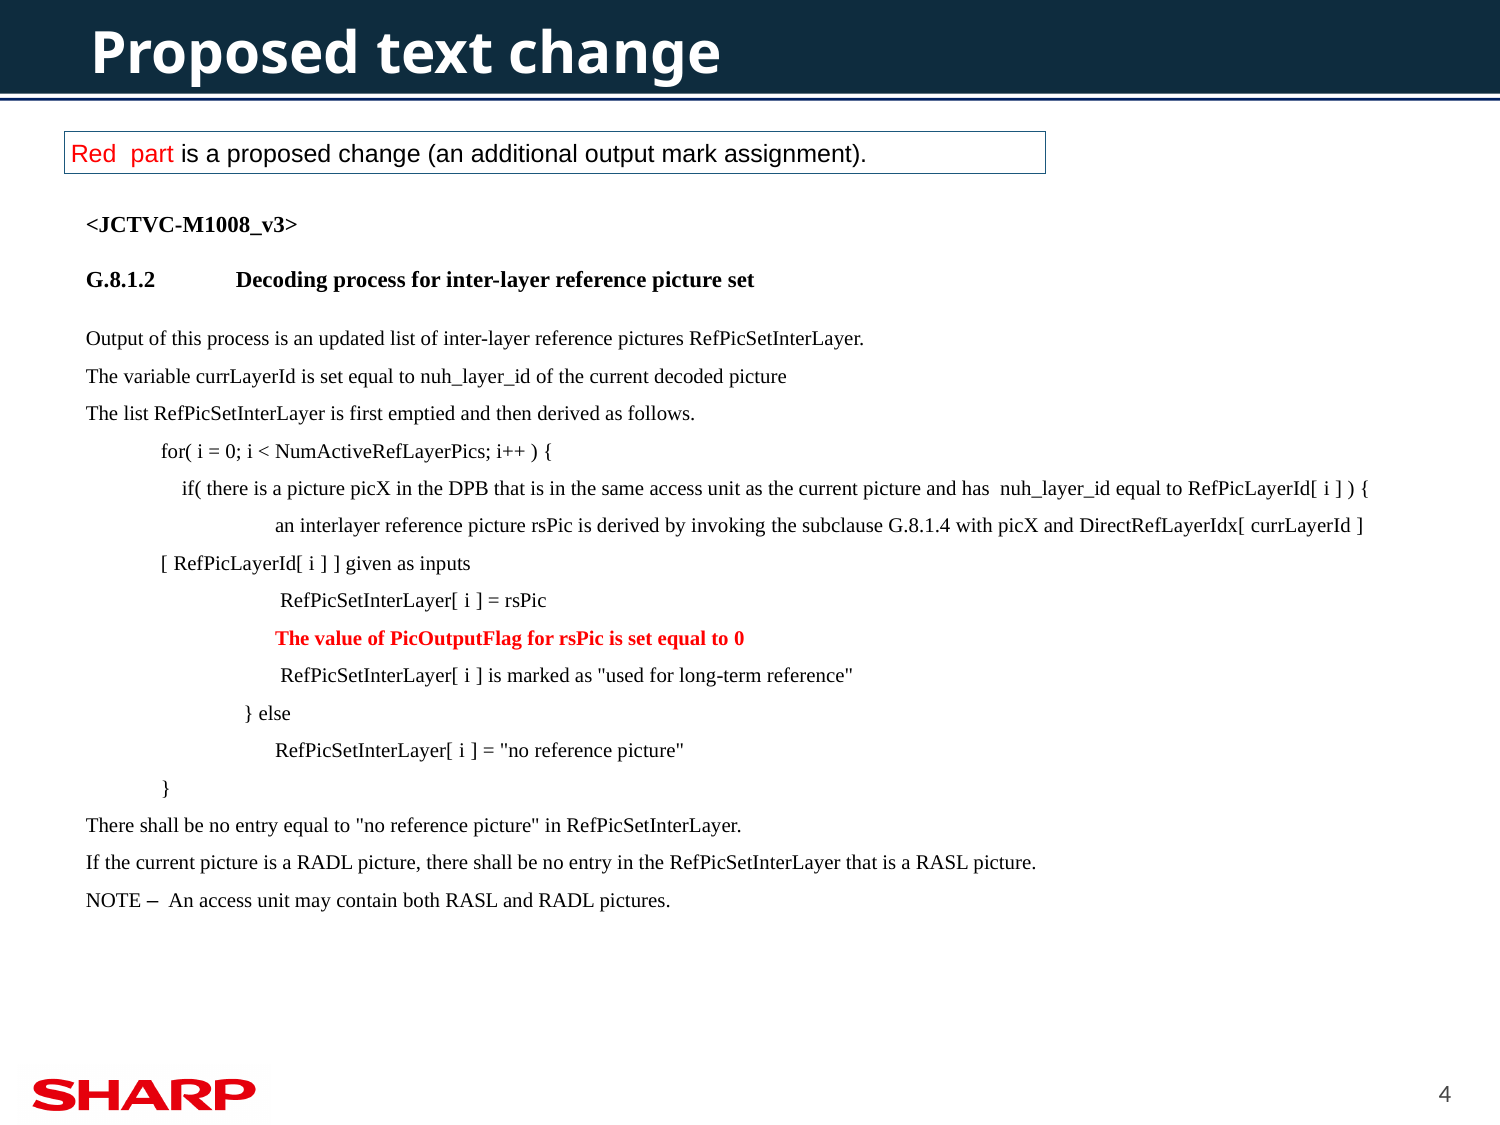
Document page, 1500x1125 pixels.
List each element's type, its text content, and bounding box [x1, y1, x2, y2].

text_box Red part is a proposed change (an additional output mark assignment). [64, 131, 1046, 174]
title Proposed text change [74, 15, 1426, 85]
slide_number 4 [1345, 1062, 1467, 1108]
picture [17, 1064, 271, 1125]
text_box <JCTVC-M1008_v3> G.8.1.2 Decoding process for inter-layer reference picture set Output of this process is an updated list of inter-layer reference pictures RefPicSetInterLayer. The variable currLayerId is set equal to nuh_layer_id of the current decoded picture The list RefPicSetInterLayer is first emptied and then derived as follows. for( i = 0; i < NumActiveRefLayerPics; i++ ) { if( there is a picture picX in the DPB that is in the same access unit as the current picture and has nuh_layer_id equal to RefPicLayerId[ i ] ) { an interlayer reference picture rsPic is derived by invoking the subclause G.8.1.4 with picX and DirectRefLayerIdx[ currLayerId ][ RefPicLayerId[ i ] ] given as inputs RefPicSetInterLayer[ i ] = rsPic The value of PicOutputFlag for rsPic is set equal to 0 RefPicSetInterLayer[ i ] is marked as "used for long-term reference" } else RefPicSetInterLayer[ i ] = "no reference picture" } There shall be no entry equal to "no reference picture" in RefPicSetInterLayer. If the current picture is a RADL picture, there shall be no entry in the RefPicSetInterLayer that is a RASL picture. NOTE – An access unit may contain both RASL and RADL pictures. [70, 202, 1459, 919]
